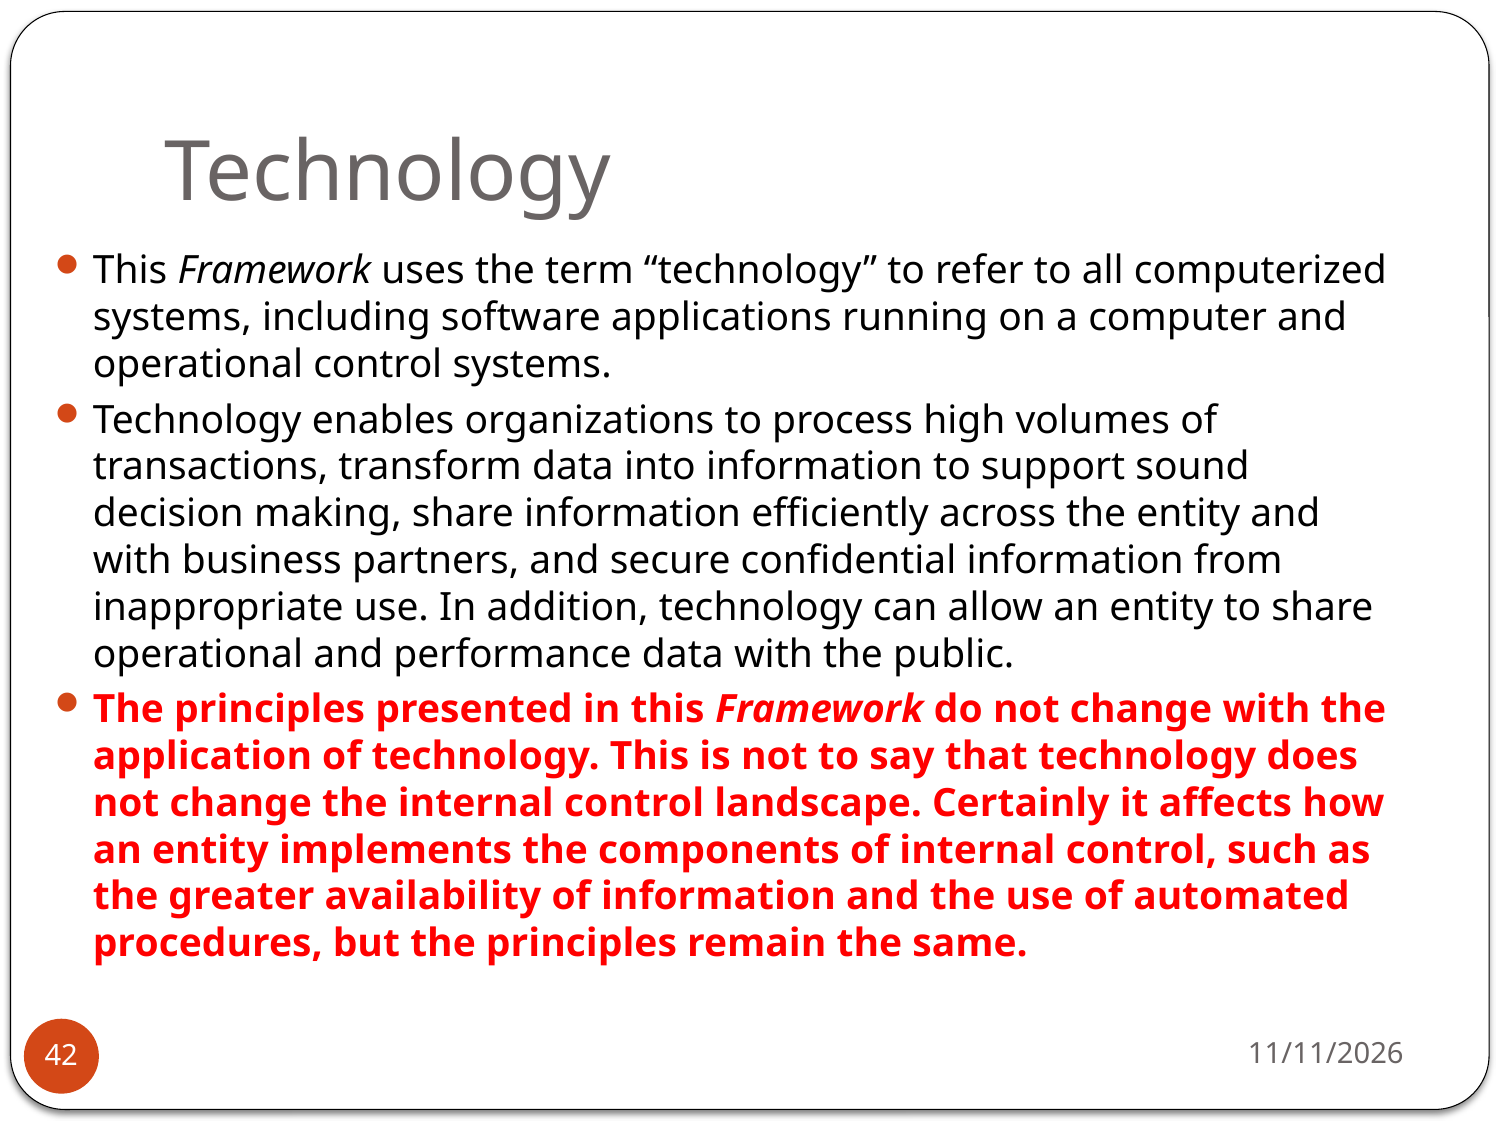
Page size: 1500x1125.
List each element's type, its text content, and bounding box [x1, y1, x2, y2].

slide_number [1012, 1015, 1419, 1094]
slide_number 42 [23, 1018, 99, 1094]
list This Framework uses the term “technology” to refer to all computerized systems, including software applications running on a computer and operational control systems. Technology enables organizations to process high volumes of transactions, transform data into information to support sound decision making, share information efficiently across the entity and with business partners, and secure confidential information from inappropriate use. In addition, technology can allow an entity to share operational and performance data with the public. The principles presented in this Framework do not change with the application of technology. This is not to say that technology does not change the internal control landscape. Certainly it affects how an entity implements the components of internal control, such as the greater availability of information and the use of automated procedures, but the principles remain the same. [40, 237, 1425, 988]
title Technology [150, 45, 1425, 233]
